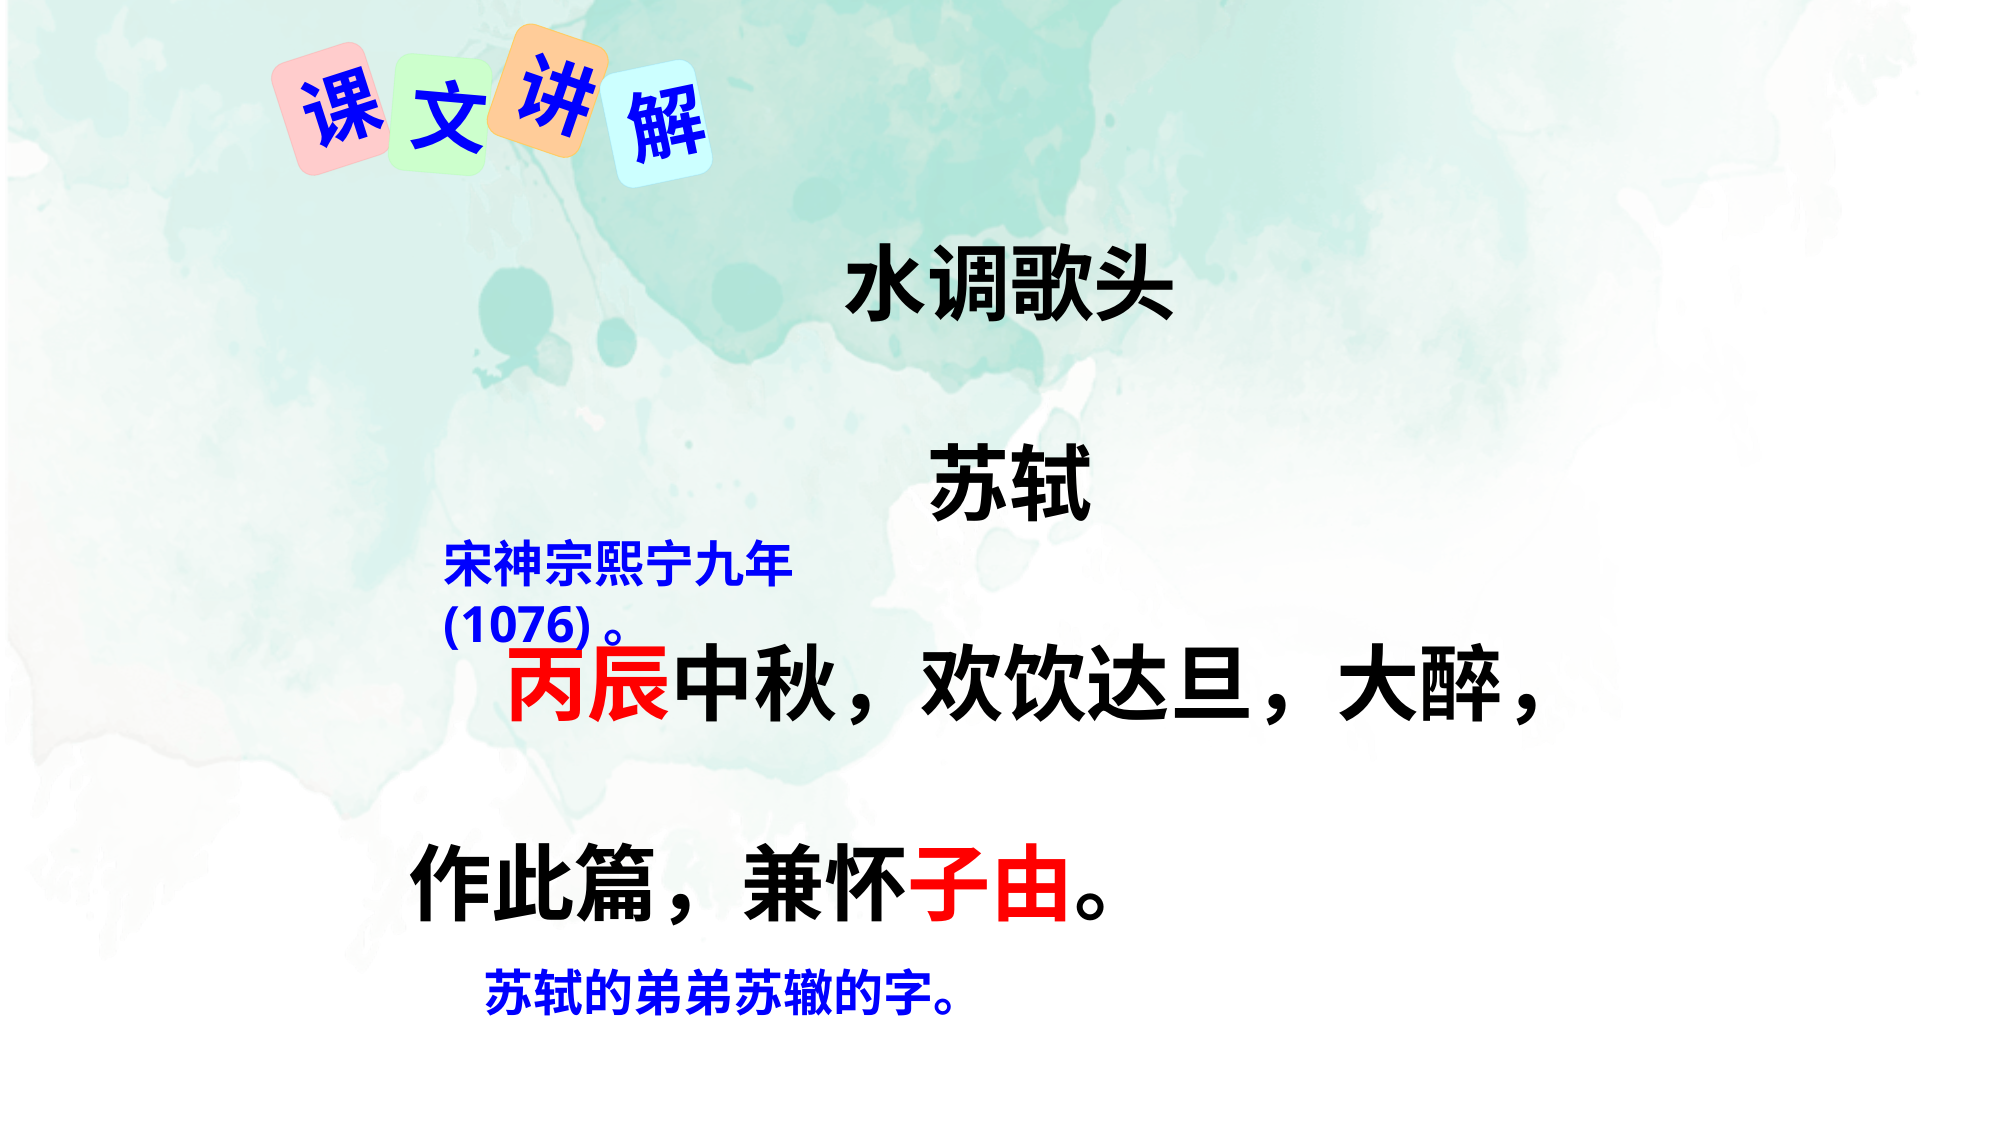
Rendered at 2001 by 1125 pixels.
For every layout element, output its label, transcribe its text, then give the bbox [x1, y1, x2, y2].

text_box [282, 32, 705, 183]
text_box 宋神宗熙宁九年(1076)。 [424, 522, 989, 662]
text_box 苏轼的弟弟苏辙的字。 [463, 950, 1158, 1031]
picture [0, 0, 2000, 1125]
text_box 水调歌头 苏轼 丙辰中秋，欢饮达旦，大醉，作此篇，兼怀子由。 [388, 121, 1632, 942]
